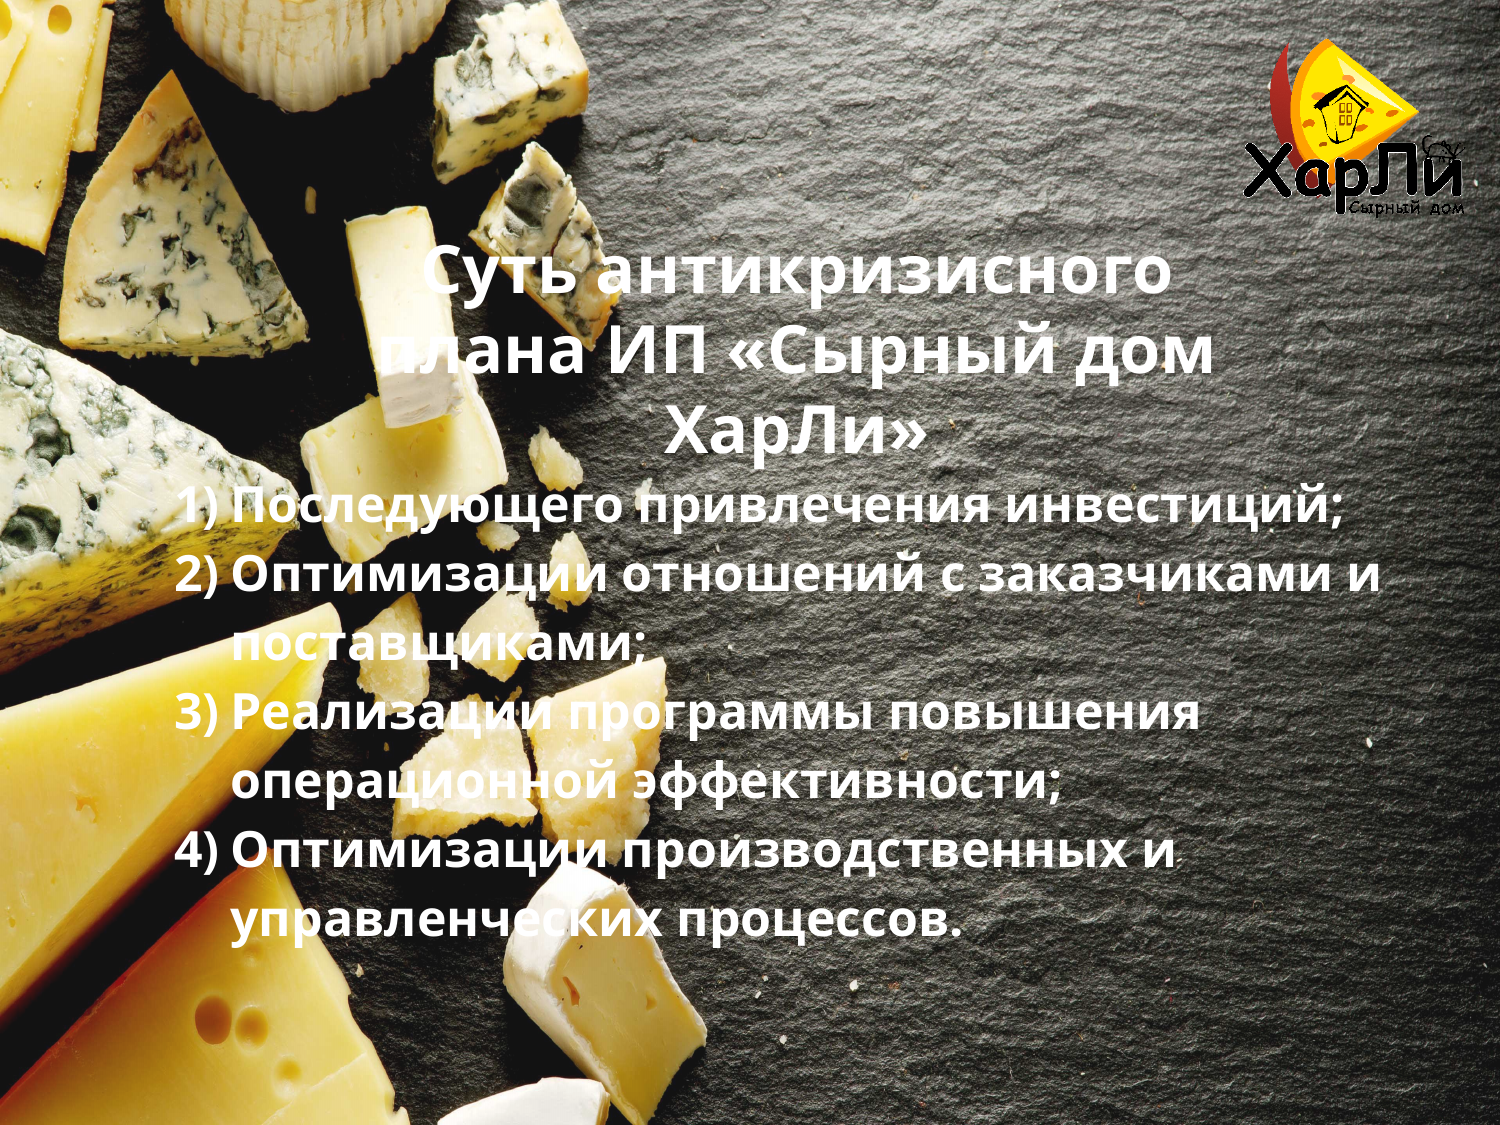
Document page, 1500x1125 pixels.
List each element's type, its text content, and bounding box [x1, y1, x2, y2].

text_box Суть антикризисного плана ИП «Сырный дом ХарЛи» [301, 219, 1294, 456]
picture [0, 0, 1500, 1125]
text_box Последующего привлечения инвестиций; Оптимизации отношений с заказчиками и поставщиками; Реализации программы повышения операционной эффективности; Оптимизации производственных и управленческих процессов. [159, 456, 1459, 954]
